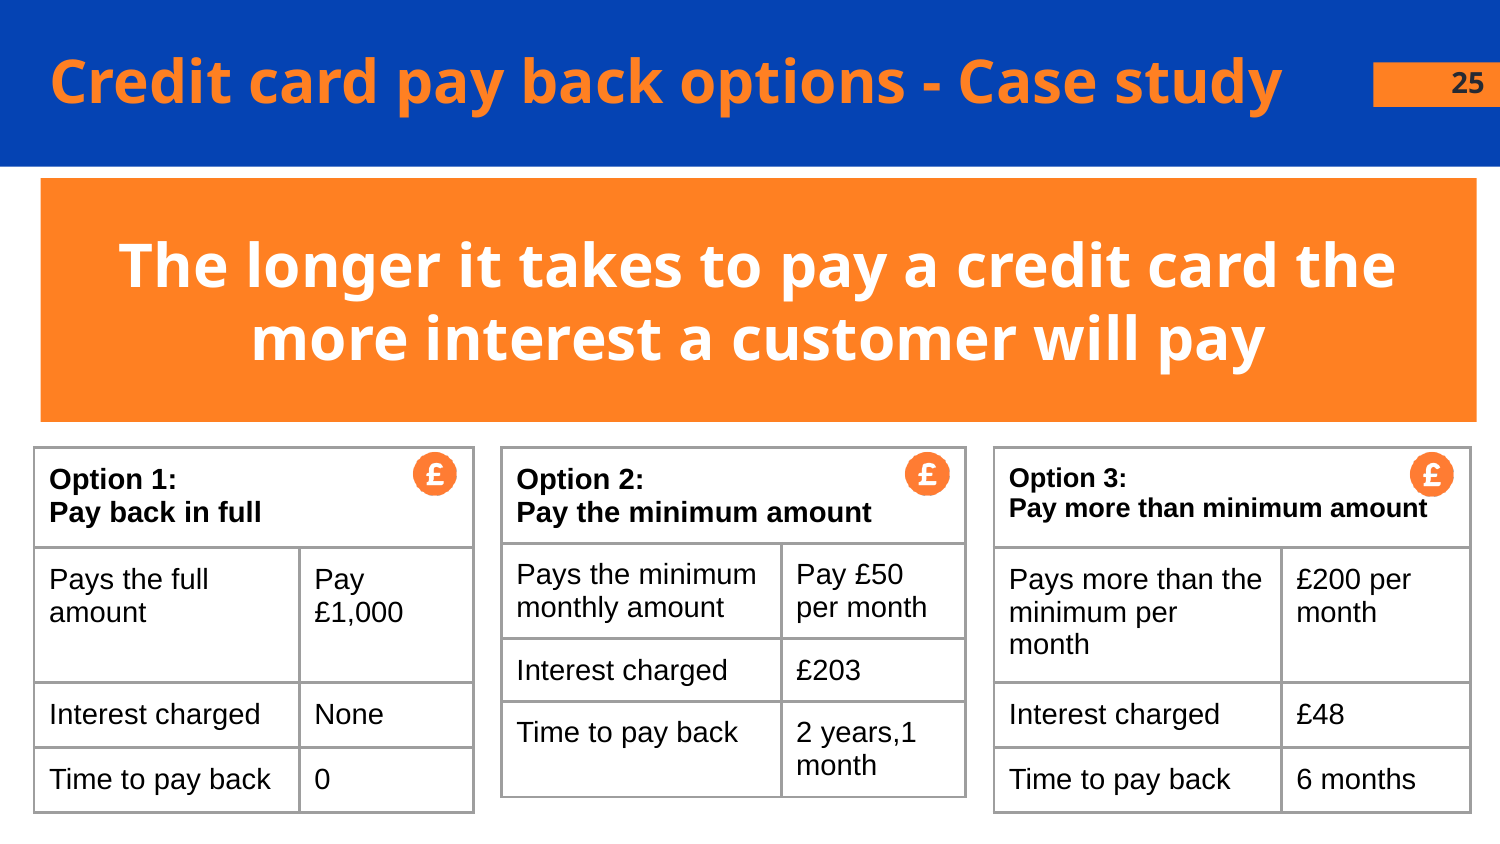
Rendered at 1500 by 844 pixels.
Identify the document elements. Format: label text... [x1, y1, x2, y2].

title Credit card pay back options - Case study [34, 37, 1303, 122]
table_cell Pays more than the minimum per month [995, 549, 1280, 681]
picture [411, 450, 458, 497]
table_cell Pays the full amount [35, 549, 298, 681]
picture [904, 450, 950, 497]
table_cell Interest charged [995, 684, 1280, 746]
table_cell Time to pay back [995, 749, 1280, 811]
table_cell £48 [1283, 684, 1469, 746]
table_cell Interest charged [35, 684, 298, 746]
table_header Option 3: Pay more than minimum amount [995, 449, 1469, 546]
slide_number 25 [1410, 49, 1500, 115]
title The longer it takes to pay a credit card the more interest a customer will pay [40, 178, 1477, 422]
table_cell Time to pay back [35, 749, 298, 811]
table_cell 6 months [1283, 749, 1469, 811]
table_cell None [301, 684, 472, 746]
table_cell £200 per month [1283, 549, 1469, 681]
table_cell Pay £1,000 [301, 549, 472, 681]
table_cell Interest charged [503, 640, 780, 700]
picture [1408, 451, 1455, 497]
table_cell £203 [783, 640, 964, 700]
table_cell Pays the minimum monthly amount [503, 545, 780, 637]
table_header Option 2: Pay the minimum amount [503, 449, 964, 542]
table_cell 0 [301, 749, 472, 811]
table_cell Time to pay back [503, 703, 780, 796]
table_header Option 1: Pay back in full [35, 449, 472, 546]
table_cell Pay £50 per month [783, 545, 964, 637]
table_cell 2 years,1 month [783, 703, 964, 796]
